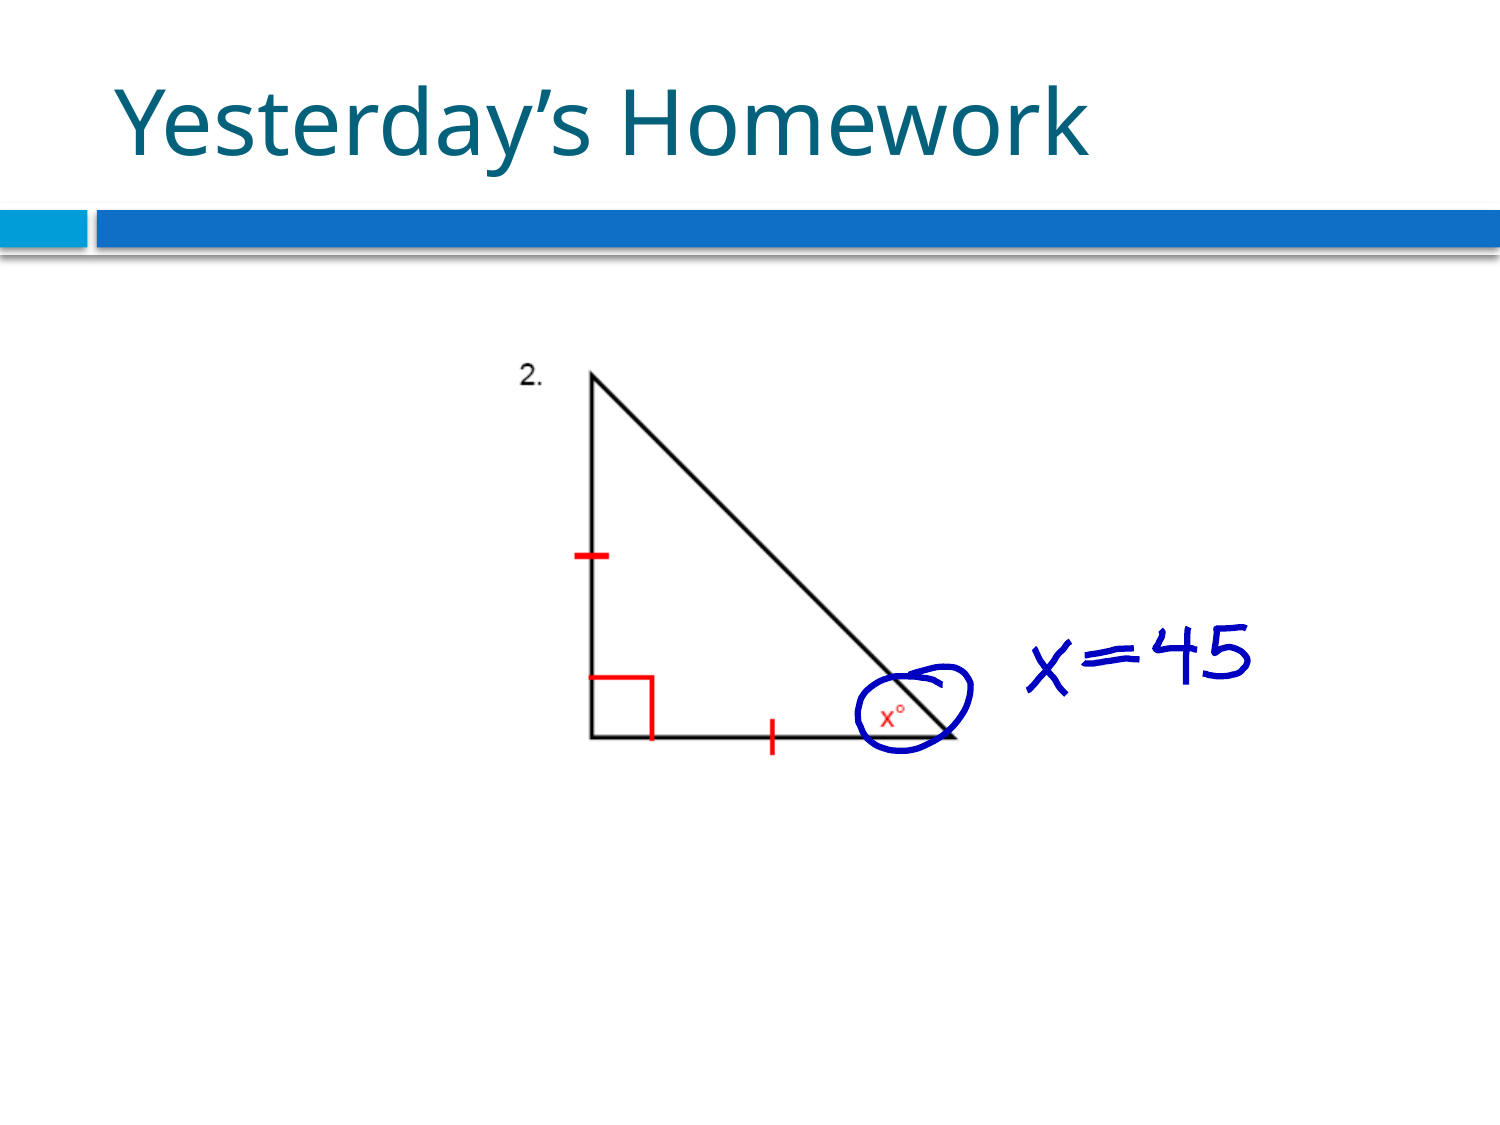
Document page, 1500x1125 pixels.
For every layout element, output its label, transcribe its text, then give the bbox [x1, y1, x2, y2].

text_box [1084, 647, 1134, 657]
text_box [1082, 657, 1140, 665]
text_box [1154, 629, 1186, 652]
text_box [1026, 640, 1071, 692]
text_box [1033, 647, 1047, 669]
text_box [1188, 645, 1198, 651]
picture [505, 343, 995, 782]
title Yesterday’s Homework [99, 37, 1438, 200]
text_box [1047, 669, 1067, 696]
text_box [1185, 626, 1190, 685]
text_box [1202, 626, 1249, 678]
